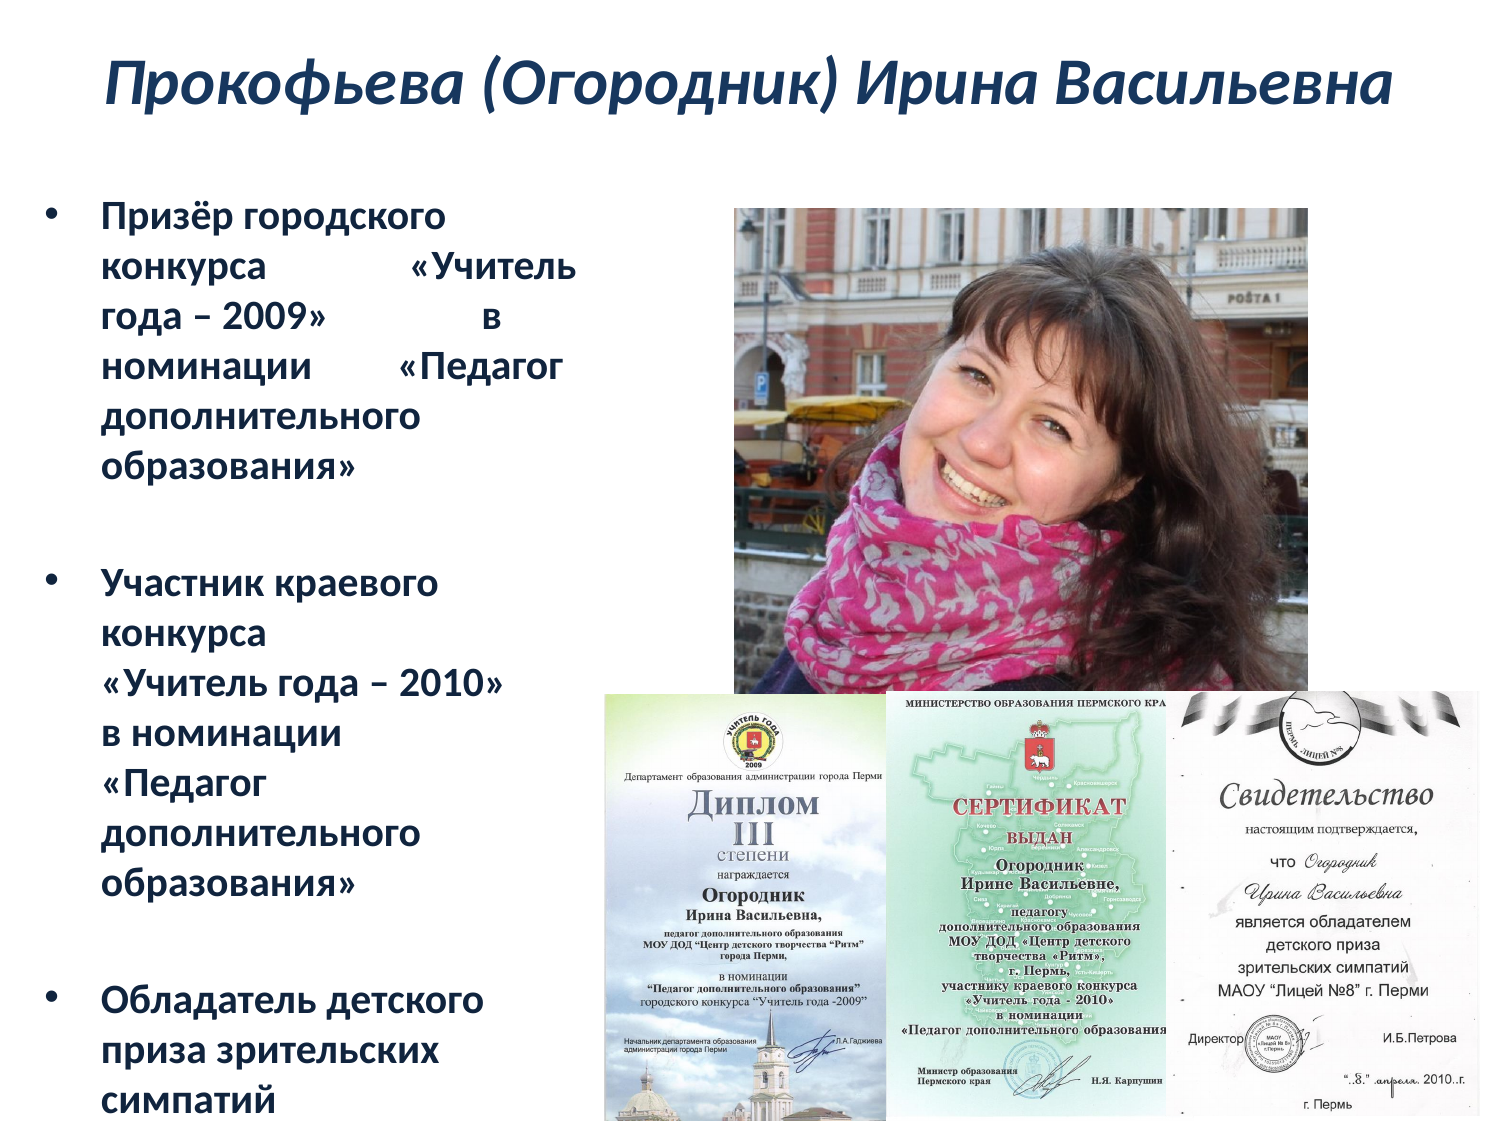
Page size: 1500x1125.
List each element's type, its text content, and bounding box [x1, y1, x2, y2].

picture [604, 207, 1480, 1121]
list Призёр городского конкурса «Учитель года – 2009» в номинации «Педагог дополнительного образования» Участник краевого конкурса «Учитель года – 2010» в номинации «Педагог дополнительного образования» Обладатель детского приза зрительских симпатий [29, 180, 609, 1105]
text_box Прокофьева (Огородник) Ирина Васильевна [0, 30, 1500, 126]
